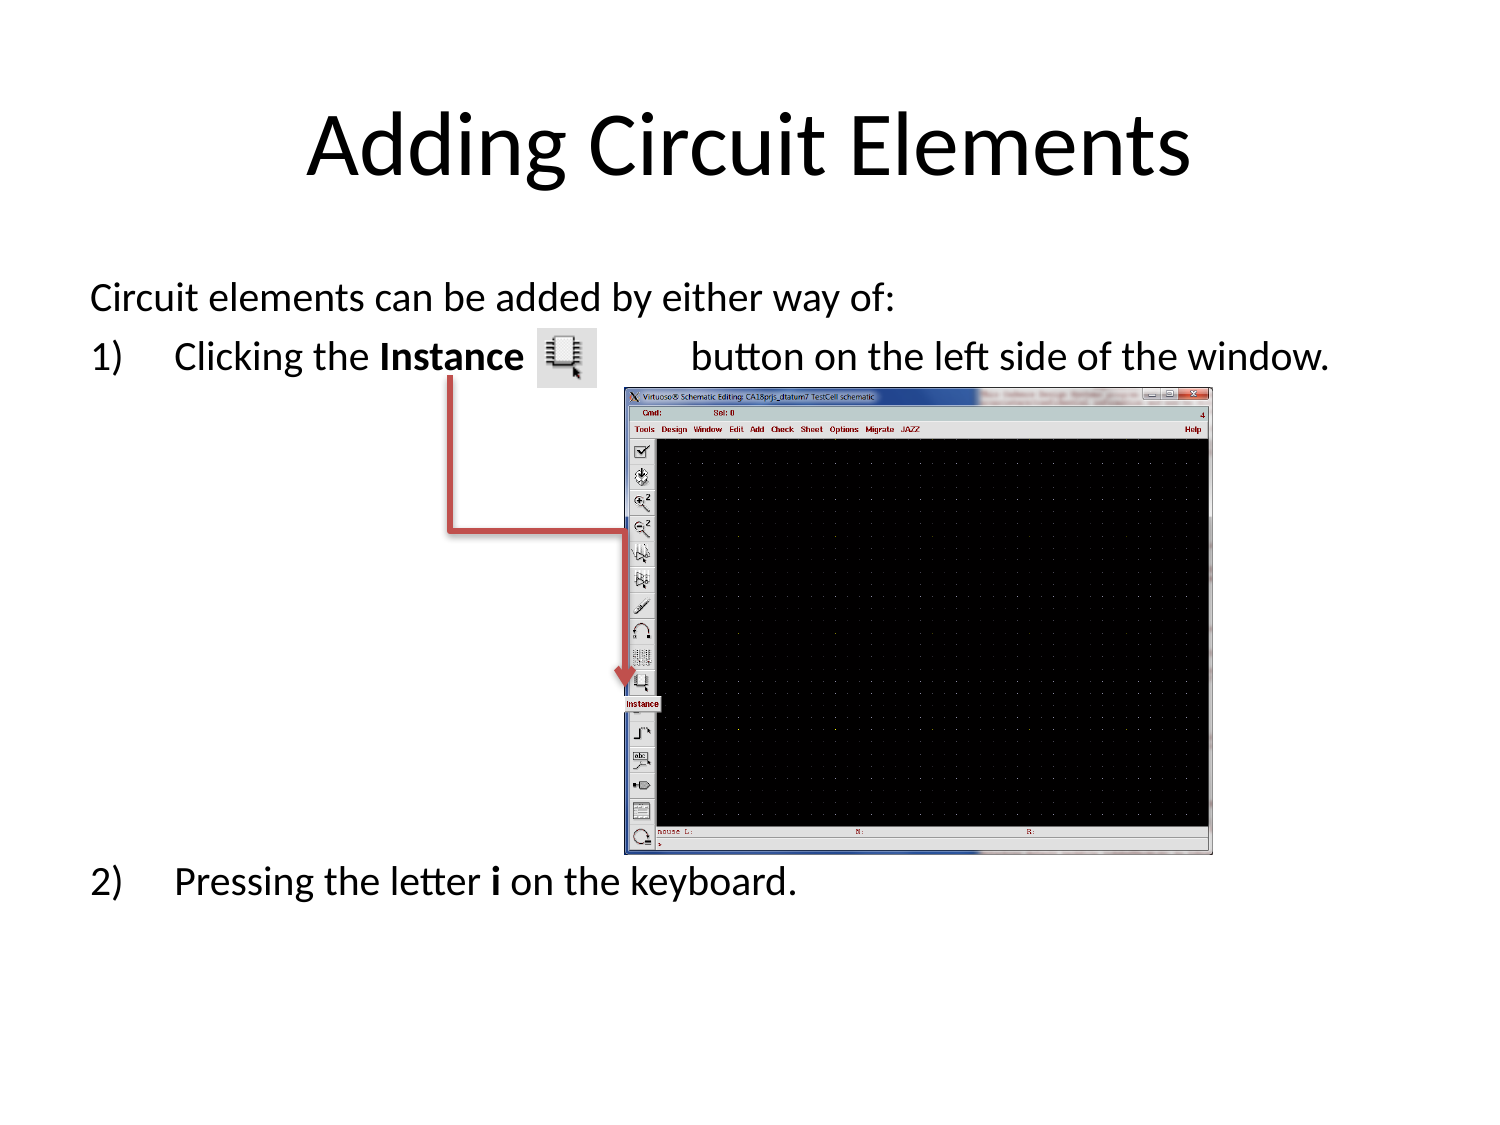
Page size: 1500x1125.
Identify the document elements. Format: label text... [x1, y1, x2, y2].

list Circuit elements can be added by either way of: Clicking the Instance button on the left side of the window. Pressing the letter i on the keyboard. [75, 262, 1425, 1005]
picture [537, 327, 598, 388]
title Adding Circuit Elements [75, 45, 1425, 233]
picture [624, 387, 1213, 855]
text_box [380, 443, 694, 619]
